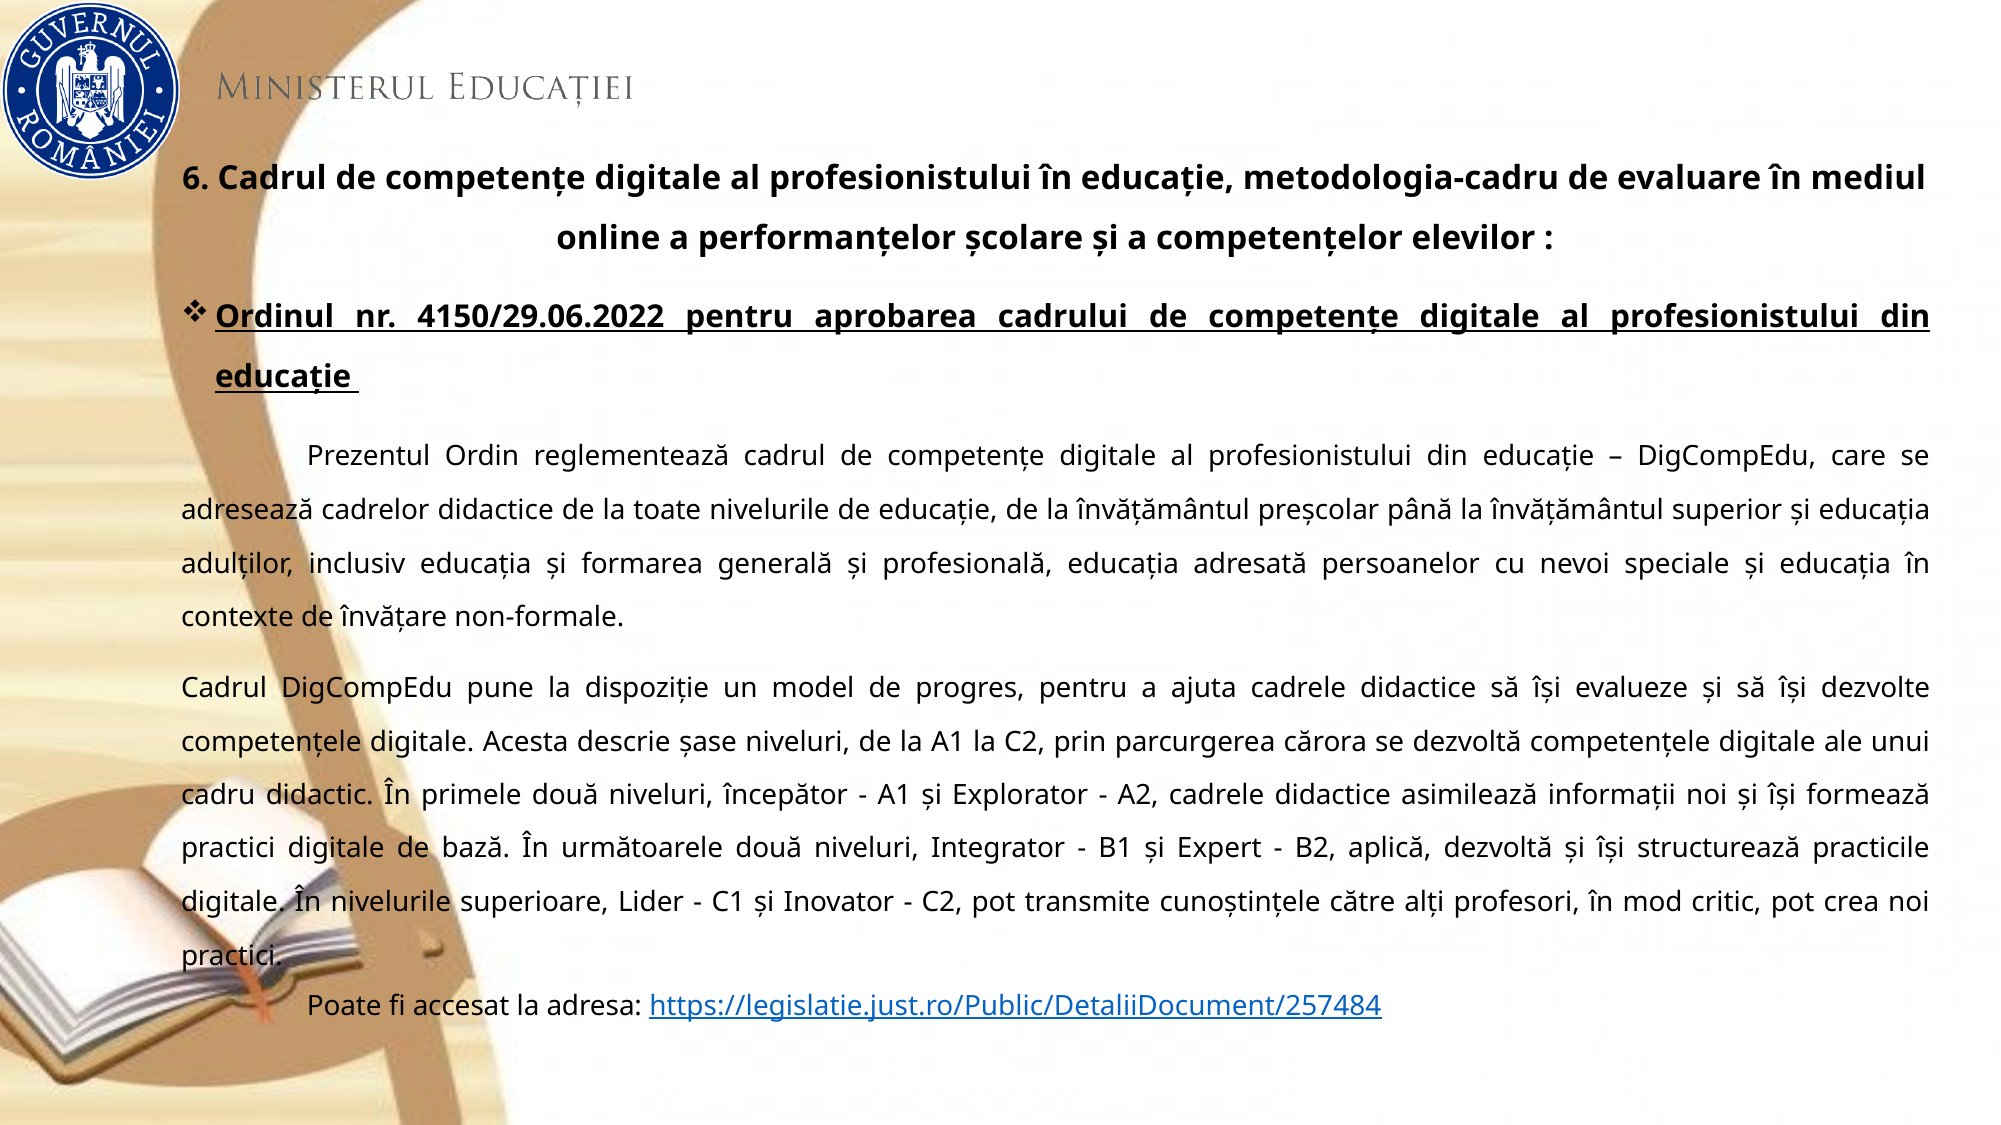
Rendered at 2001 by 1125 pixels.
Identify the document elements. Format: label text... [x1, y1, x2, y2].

picture [0, 0, 2001, 1125]
list 6. Cadrul de competențe digitale al profesionistului în educație, metodologia-cadru de evaluare în mediul online a performanțelor școlare și a competențelor elevilor : Ordinul nr. 4150/29.06.2022 pentru aprobarea cadrului de competențe digitale al profesionistului din educație Prezentul Ordin reglementează cadrul de competențe digitale al profesionistului din educație – DigCompEdu, care se adresează cadrelor didactice de la toate nivelurile de educație, de la învățământul preșcolar până la învățământul superior și educația adulților, inclusiv educația și formarea generală și profesională, educația adresată persoanelor cu nevoi speciale și educația în contexte de învățare non-formale. Cadrul DigCompEdu pune la dispoziție un model de progres, pentru a ajuta cadrele didactice să își evalueze și să își dezvolte competențele digitale. Acesta descrie șase niveluri, de la A1 la C2, prin parcurgerea cărora se dezvoltă competențele digitale ale unui cadru didactic. În primele două niveluri, începător - A1 și Explorator - A2, cadrele didactice asimilează informații noi și își formează practici digitale de bază. În următoarele două niveluri, Integrator - B1 și Expert - B2, aplică, dezvoltă și își structurează practicile digitale. În nivelurile superioare, Lider - C1 și Inovator - C2, pot transmite cunoștințele către alți profesori, în mod critic, pot crea noi practici. Poate fi accesat la adresa: https://legislatie.just.ro/Public/DetaliiDocument/257484 [165, 129, 1946, 1034]
